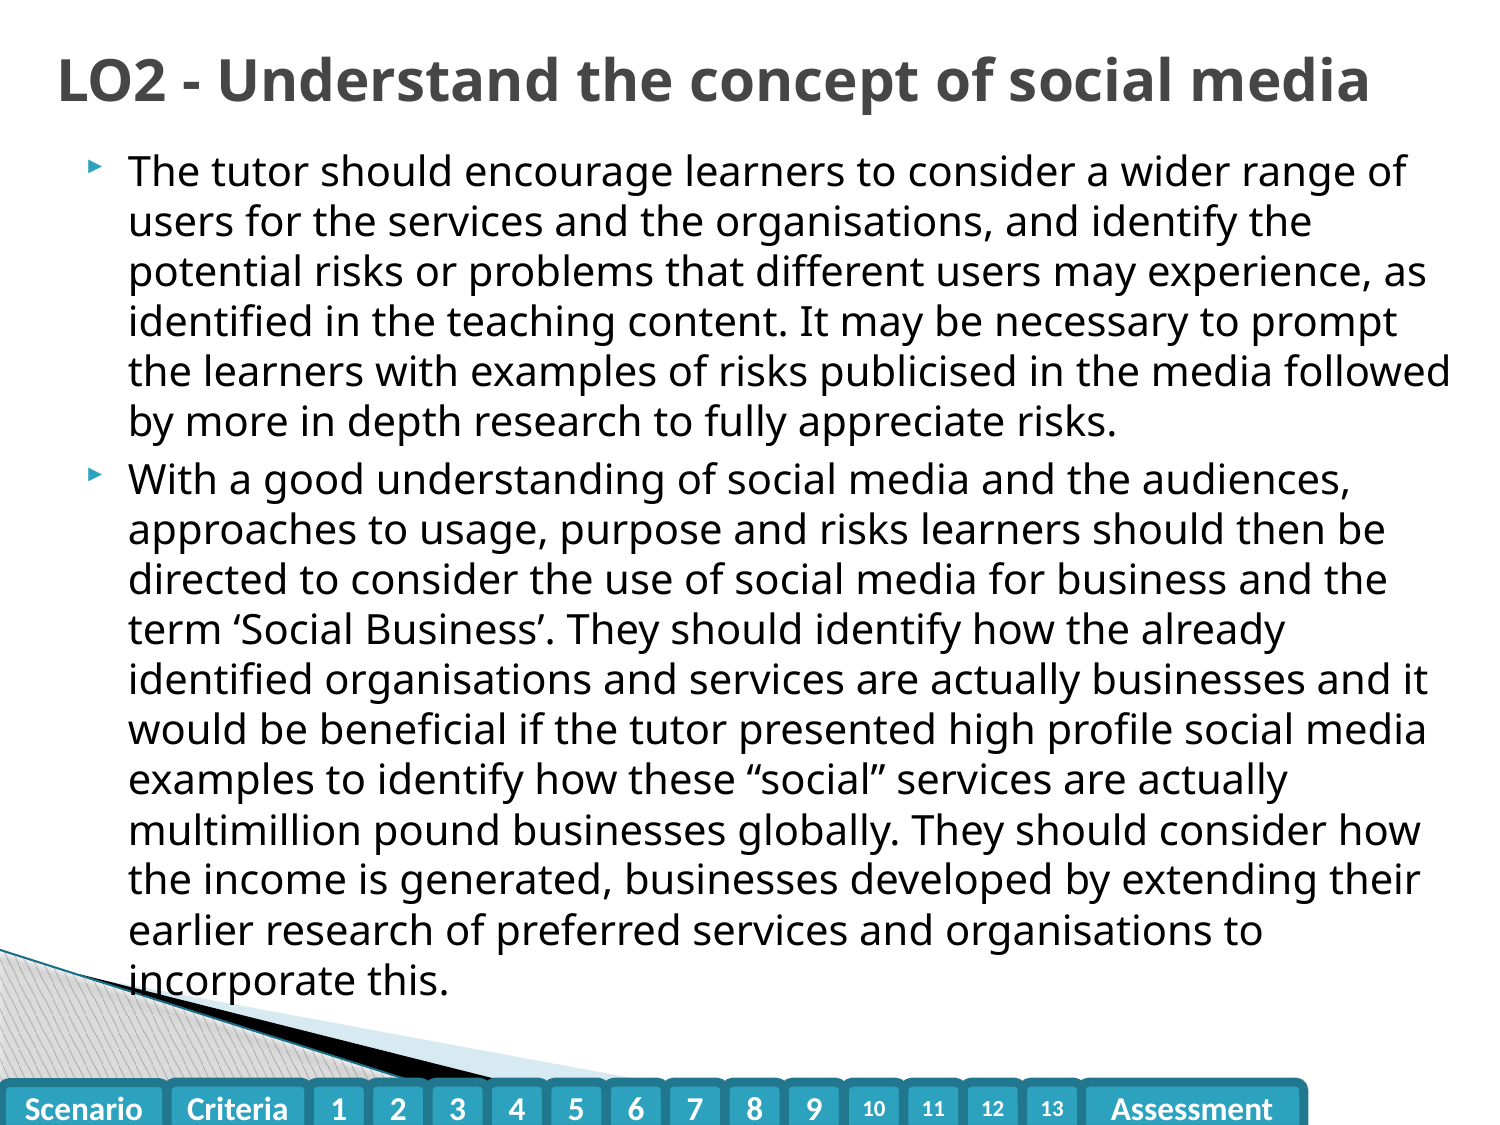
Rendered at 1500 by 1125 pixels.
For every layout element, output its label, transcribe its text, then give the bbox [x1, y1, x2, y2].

list The tutor should encourage learners to consider a wider range of users for the services and the organisations, and identify the potential risks or problems that different users may experience, as identified in the teaching content. It may be necessary to prompt the learners with examples of risks publicised in the media followed by more in depth research to fully appreciate risks. With a good understanding of social media and the audiences, approaches to usage, purpose and risks learners should then be directed to consider the use of social media for business and the term ‘Social Business’. They should identify how the already identified organisations and services are actually businesses and it would be beneficial if the tutor presented high profile social media examples to identify how these “social” services are actually multimillion pound businesses globally. They should consider how the income is generated, businesses developed by extending their earlier research of preferred services and organisations to incorporate this. [53, 137, 1471, 1047]
title LO2 - Understand the concept of social media [41, 19, 1459, 138]
